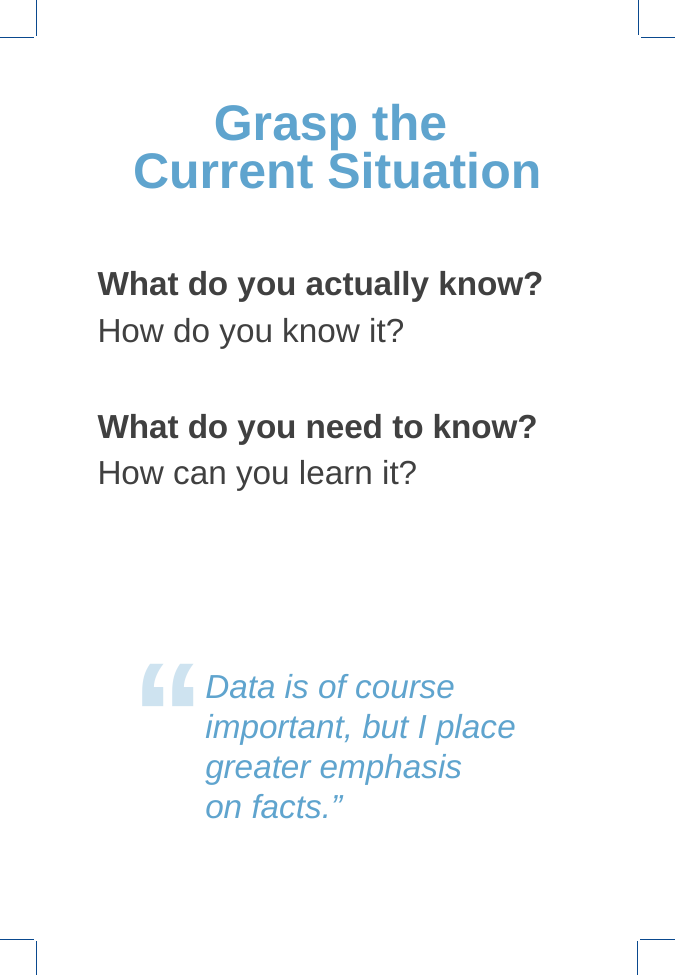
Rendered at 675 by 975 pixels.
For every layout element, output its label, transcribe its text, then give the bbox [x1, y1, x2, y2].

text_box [131, 617, 544, 864]
list What do you actually know? How do you know it? What do you need to know? How can you learn it? [97, 262, 578, 618]
title Grasp the Current Situation [75, 100, 600, 198]
